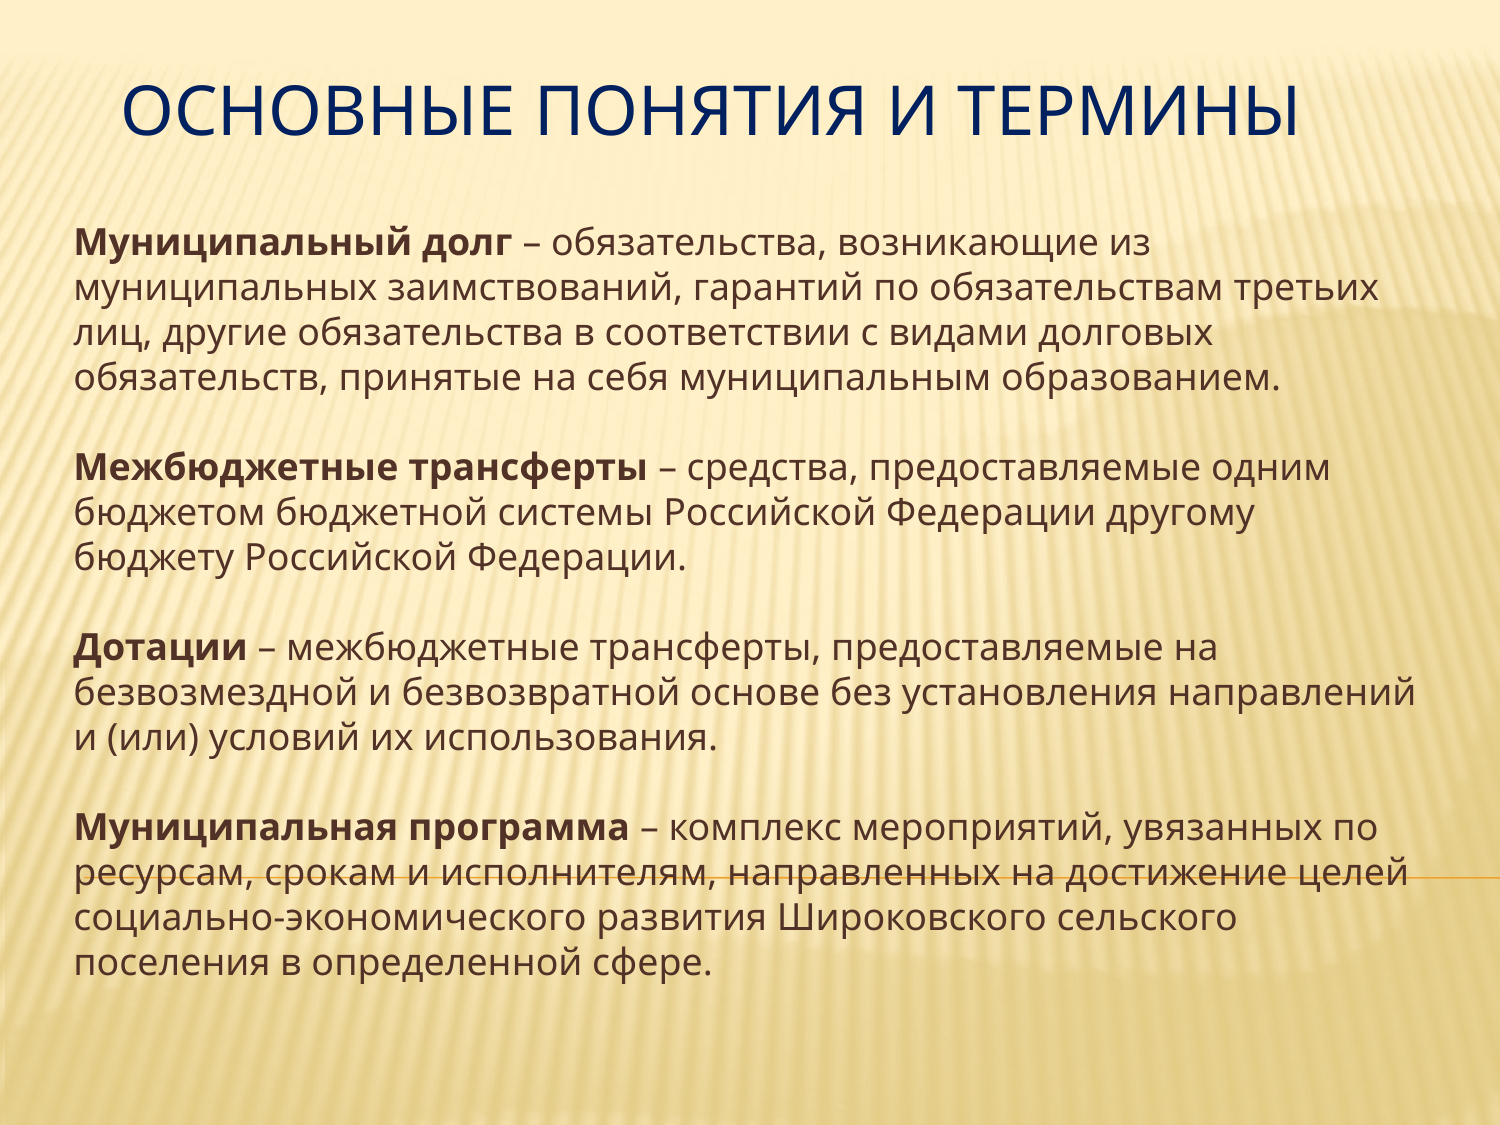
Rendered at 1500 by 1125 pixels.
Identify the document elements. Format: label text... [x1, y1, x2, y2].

title Основные понятия и термины [105, 58, 1393, 176]
text_box Муниципальный долг – обязательства, возникающие из муниципальных заимствований, гарантий по обязательствам третьих лиц, другие обязательства в соответствии с видами долговых обязательств, принятые на себя муниципальным образованием. Межбюджетные трансферты – средства, предоставляемые одним бюджетом бюджетной системы Российской Федерации другому бюджету Российской Федерации. Дотации – межбюджетные трансферты, предоставляемые на безвозмездной и безвозвратной основе без установления направлений и (или) условий их использования. Муниципальная программа – комплекс мероприятий, увязанных по ресурсам, срокам и исполнителям, направленных на достижение целей социально-экономического развития Широковского сельского поселения в определенной сфере. [58, 210, 1442, 991]
